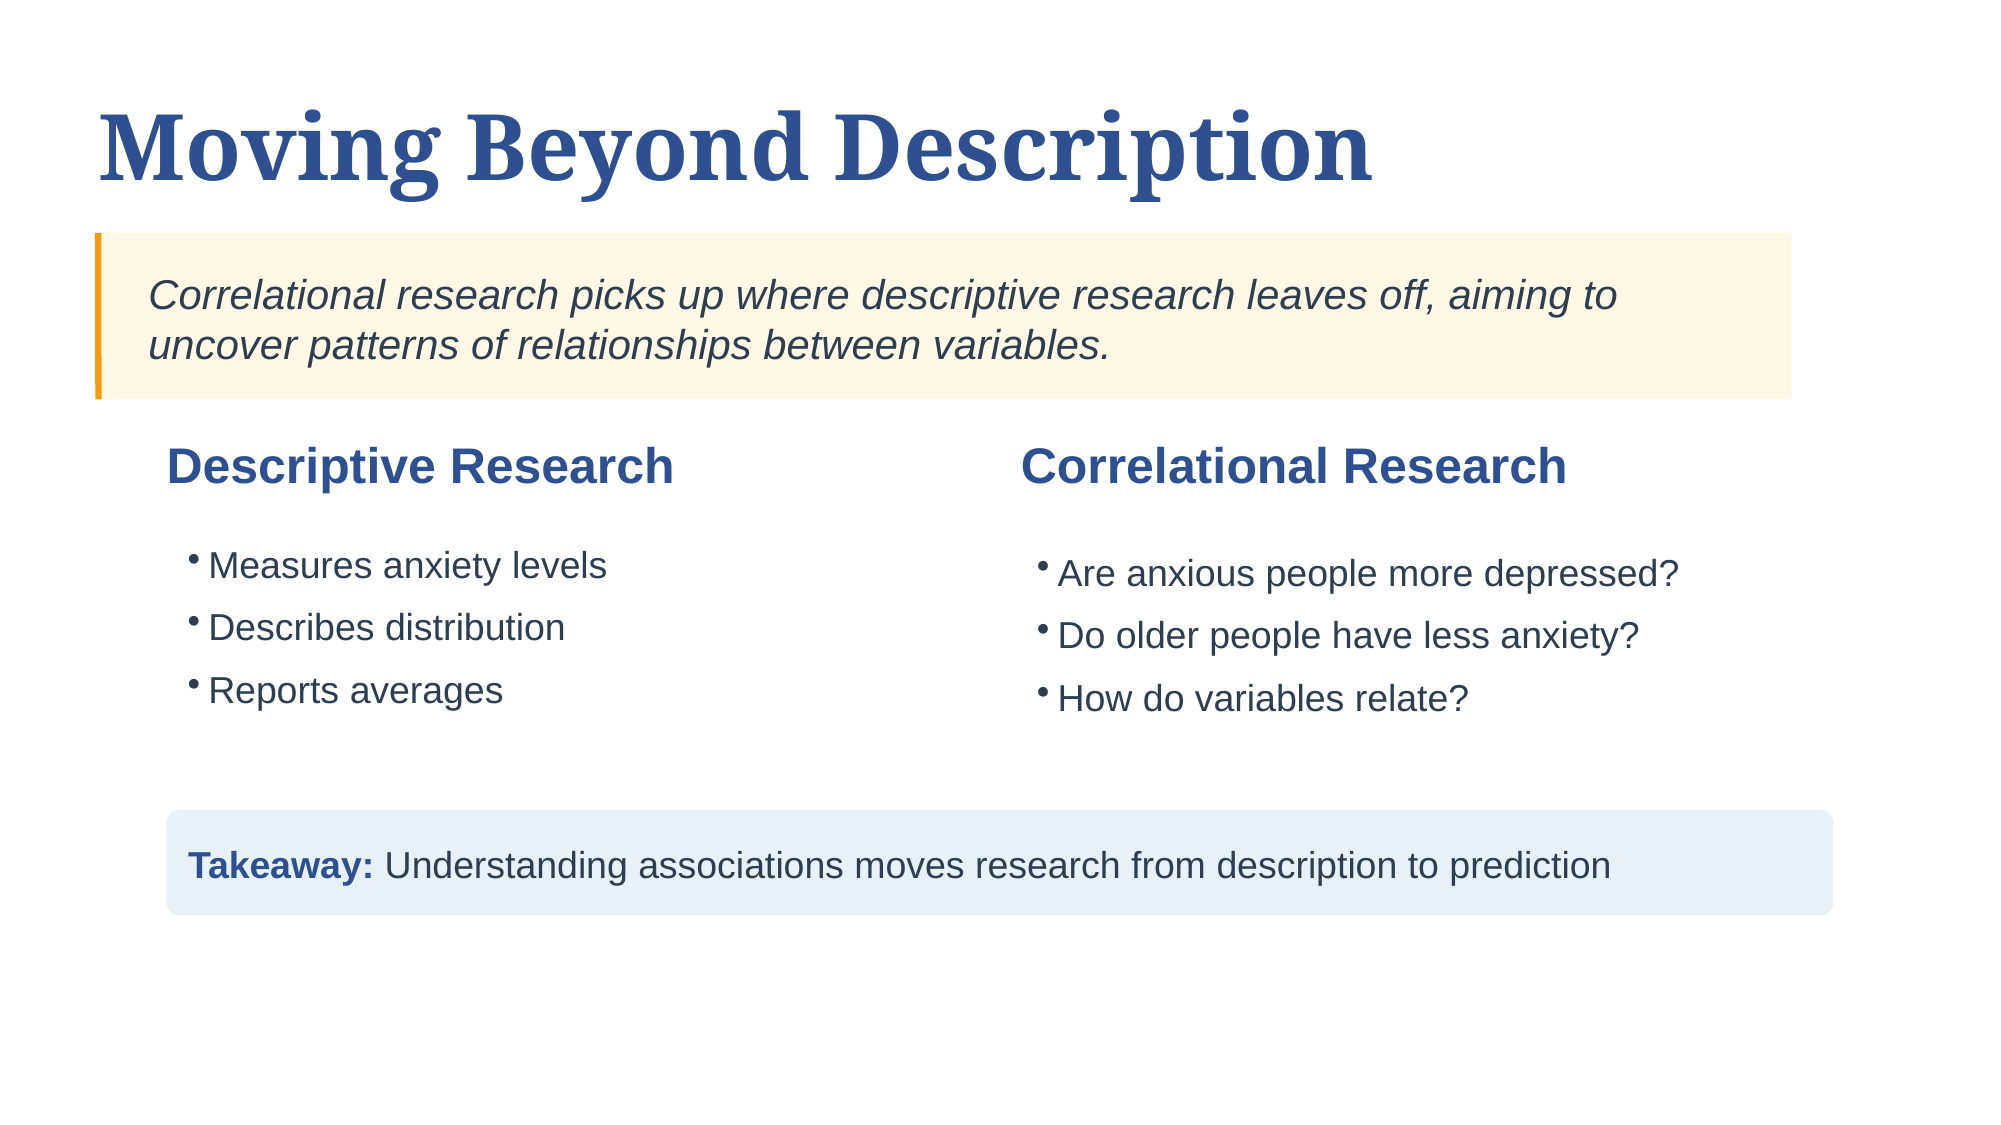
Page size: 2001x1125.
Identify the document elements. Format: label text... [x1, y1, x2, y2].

text_box Measures anxiety levels Describes distribution Reports averages [166, 535, 980, 744]
text_box [166, 810, 1834, 916]
text_box Correlational research picks up where descriptive research leaves off, aiming to uncover patterns of relationships between variables. [148, 267, 1772, 368]
text_box Takeaway: Understanding associations moves research from description to prediction [188, 839, 1829, 887]
text_box Are anxious people more depressed? Do older people have less anxiety? How do variables relate? [1016, 543, 1829, 752]
text_box Correlational Research [1020, 448, 1850, 494]
text_box Moving Beyond Description [98, 109, 1544, 199]
text_box [99, 232, 1792, 400]
text_box Descriptive Research [166, 448, 996, 494]
